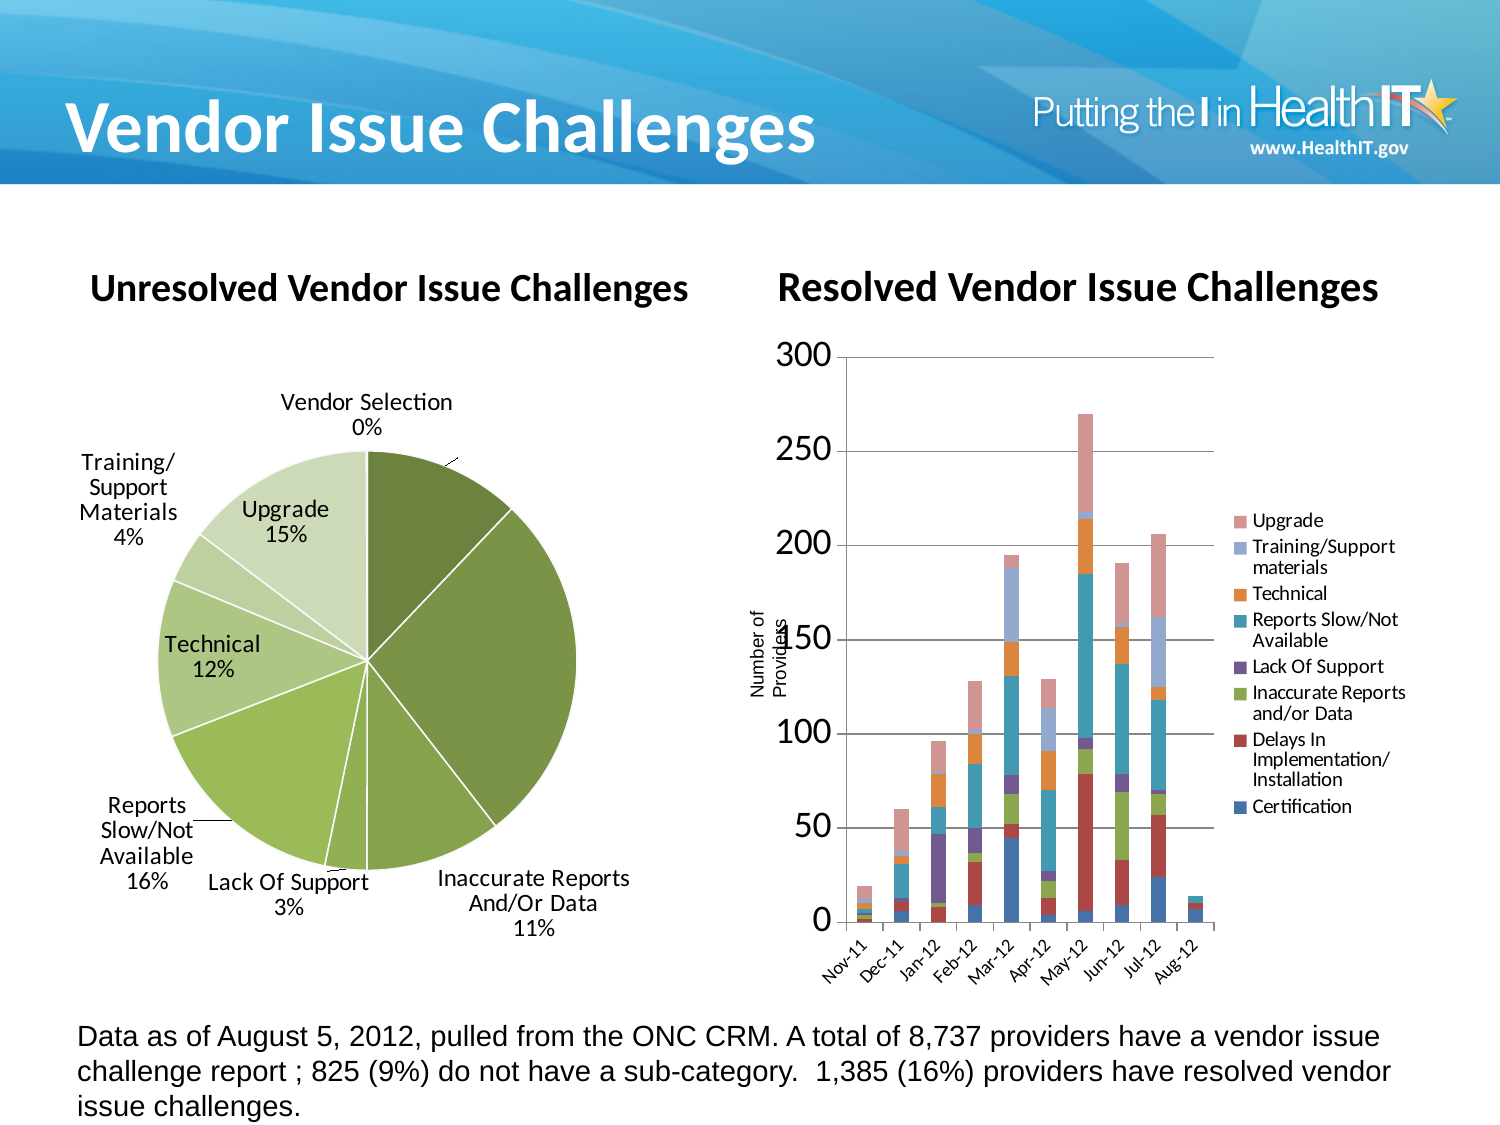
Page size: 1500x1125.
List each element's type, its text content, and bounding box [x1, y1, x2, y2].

chart [37, 312, 751, 1026]
picture [0, 0, 1500, 1125]
chart [761, 324, 1426, 1006]
text_box Data as of August 5, 2012, pulled from the ONC CRM. A total of 8,737 providers have a vendor issue challenge report ; 825 (9%) do not have a sub-category. 1,385 (16%) providers have resolved vendor issue challenges. [62, 1009, 1413, 1125]
list Resolved Vendor Issue Challenges [762, 212, 1426, 318]
list Unresolved Vendor Issue Challenges [74, 212, 738, 310]
title Vendor Issue Challenges [49, 12, 1401, 176]
